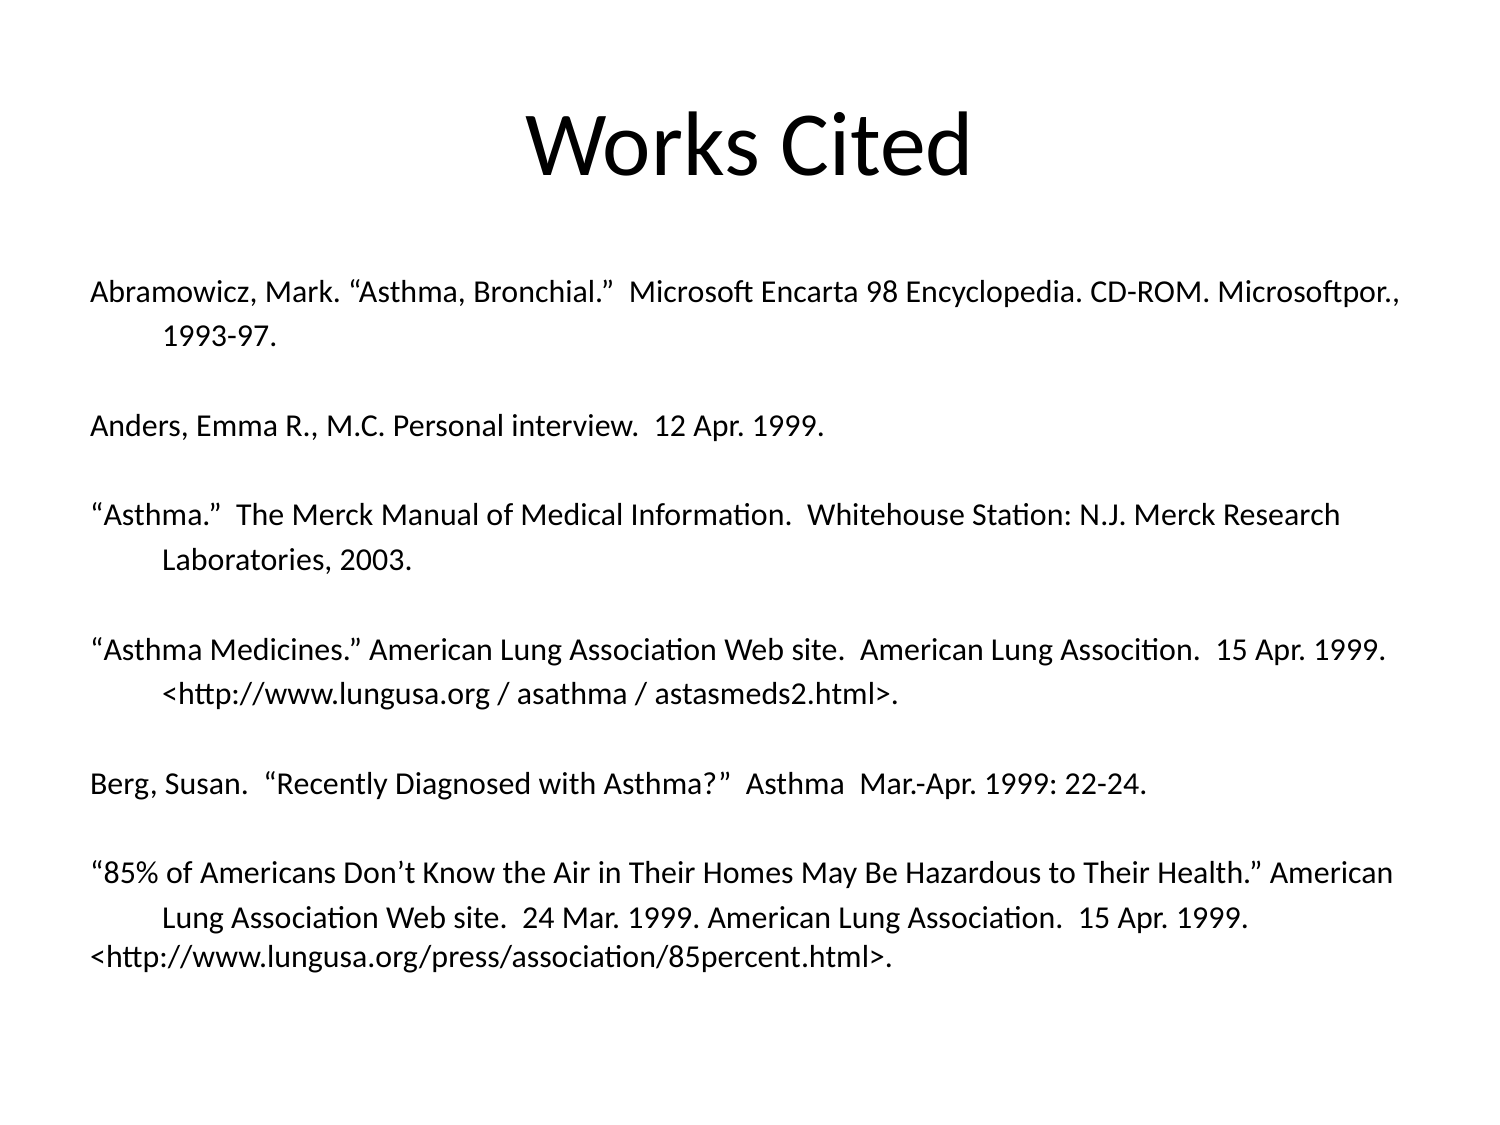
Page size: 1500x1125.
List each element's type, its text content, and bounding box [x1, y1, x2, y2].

title Works Cited [75, 45, 1425, 233]
list Abramowicz, Mark. “Asthma, Bronchial.” Microsoft Encarta 98 Encyclopedia. CD-ROM. Microsoftpor., 1993-97. Anders, Emma R., M.C. Personal interview. 12 Apr. 1999. “Asthma.” The Merck Manual of Medical Information. Whitehouse Station: N.J. Merck Research Laboratories, 2003. “Asthma Medicines.” American Lung Association Web site. American Lung Assocition. 15 Apr. 1999. <http://www.lungusa.org / asathma / astasmeds2.html>. Berg, Susan. “Recently Diagnosed with Asthma?” Asthma Mar.-Apr. 1999: 22-24. “85% of Americans Don’t Know the Air in Their Homes May Be Hazardous to Their Health.” American Lung Association Web site. 24 Mar. 1999. American Lung Association. 15 Apr. 1999. <http://www.lungusa.org/press/association/85percent.html>. [75, 262, 1425, 1005]
